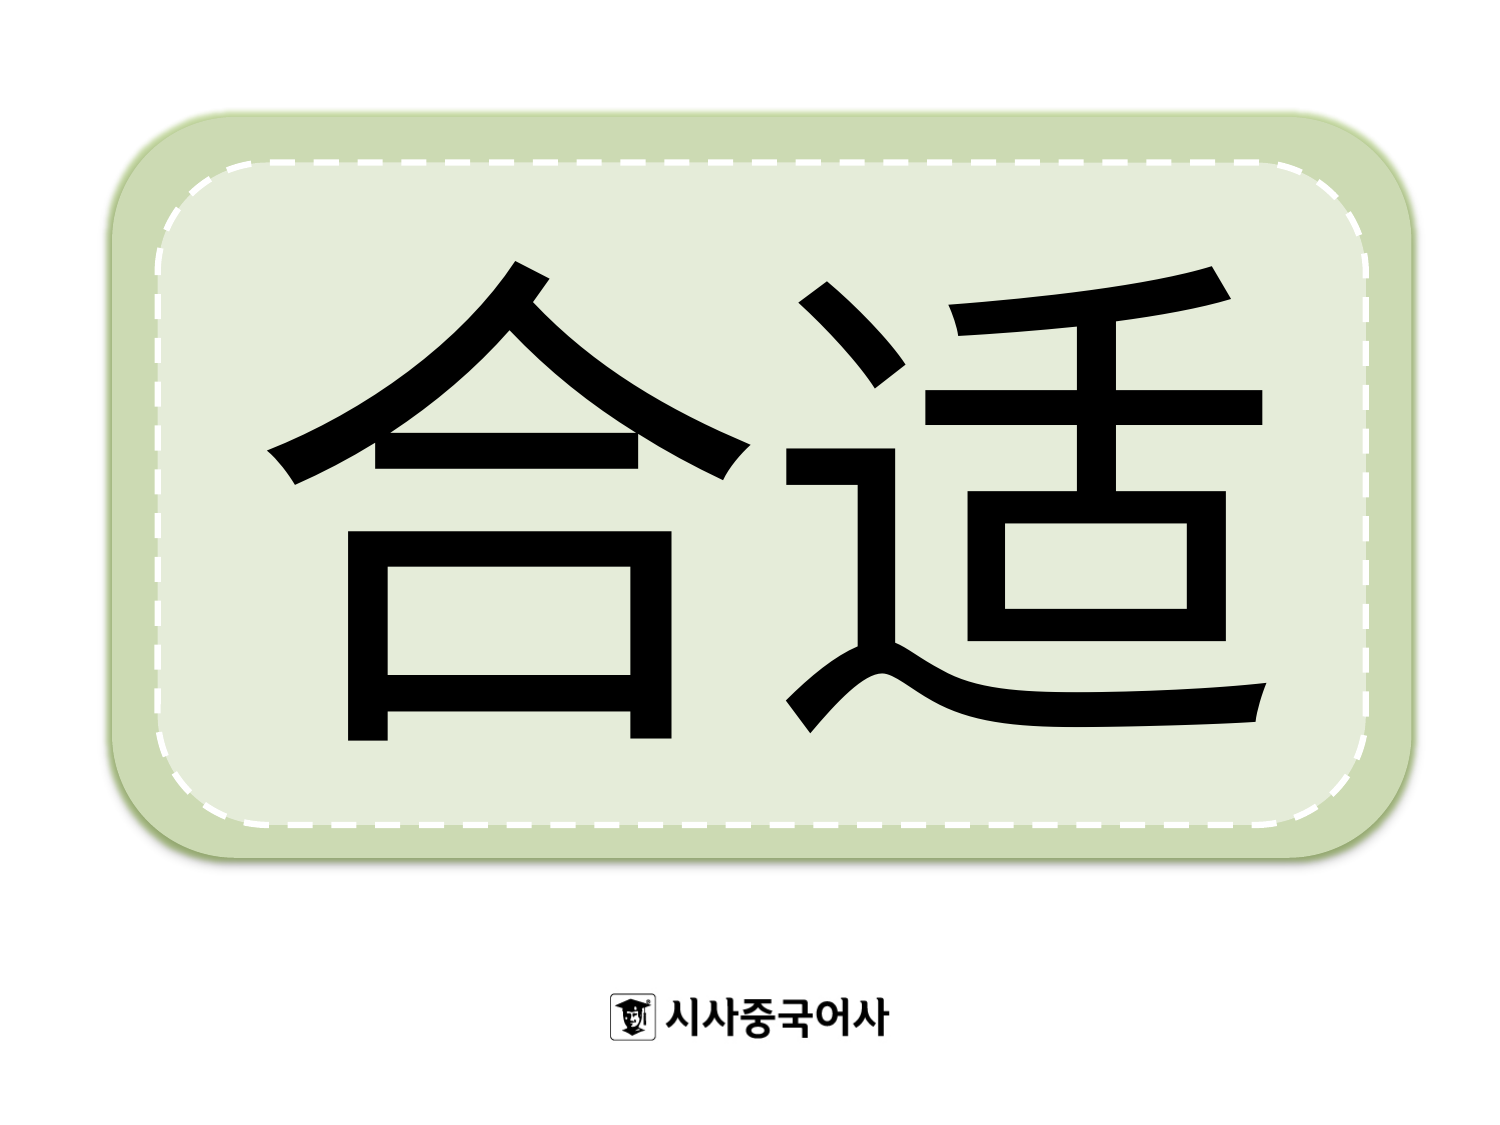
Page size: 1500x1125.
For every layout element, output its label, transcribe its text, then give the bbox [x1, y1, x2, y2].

text_box 合适 [162, 160, 1371, 824]
picture [602, 987, 898, 1047]
